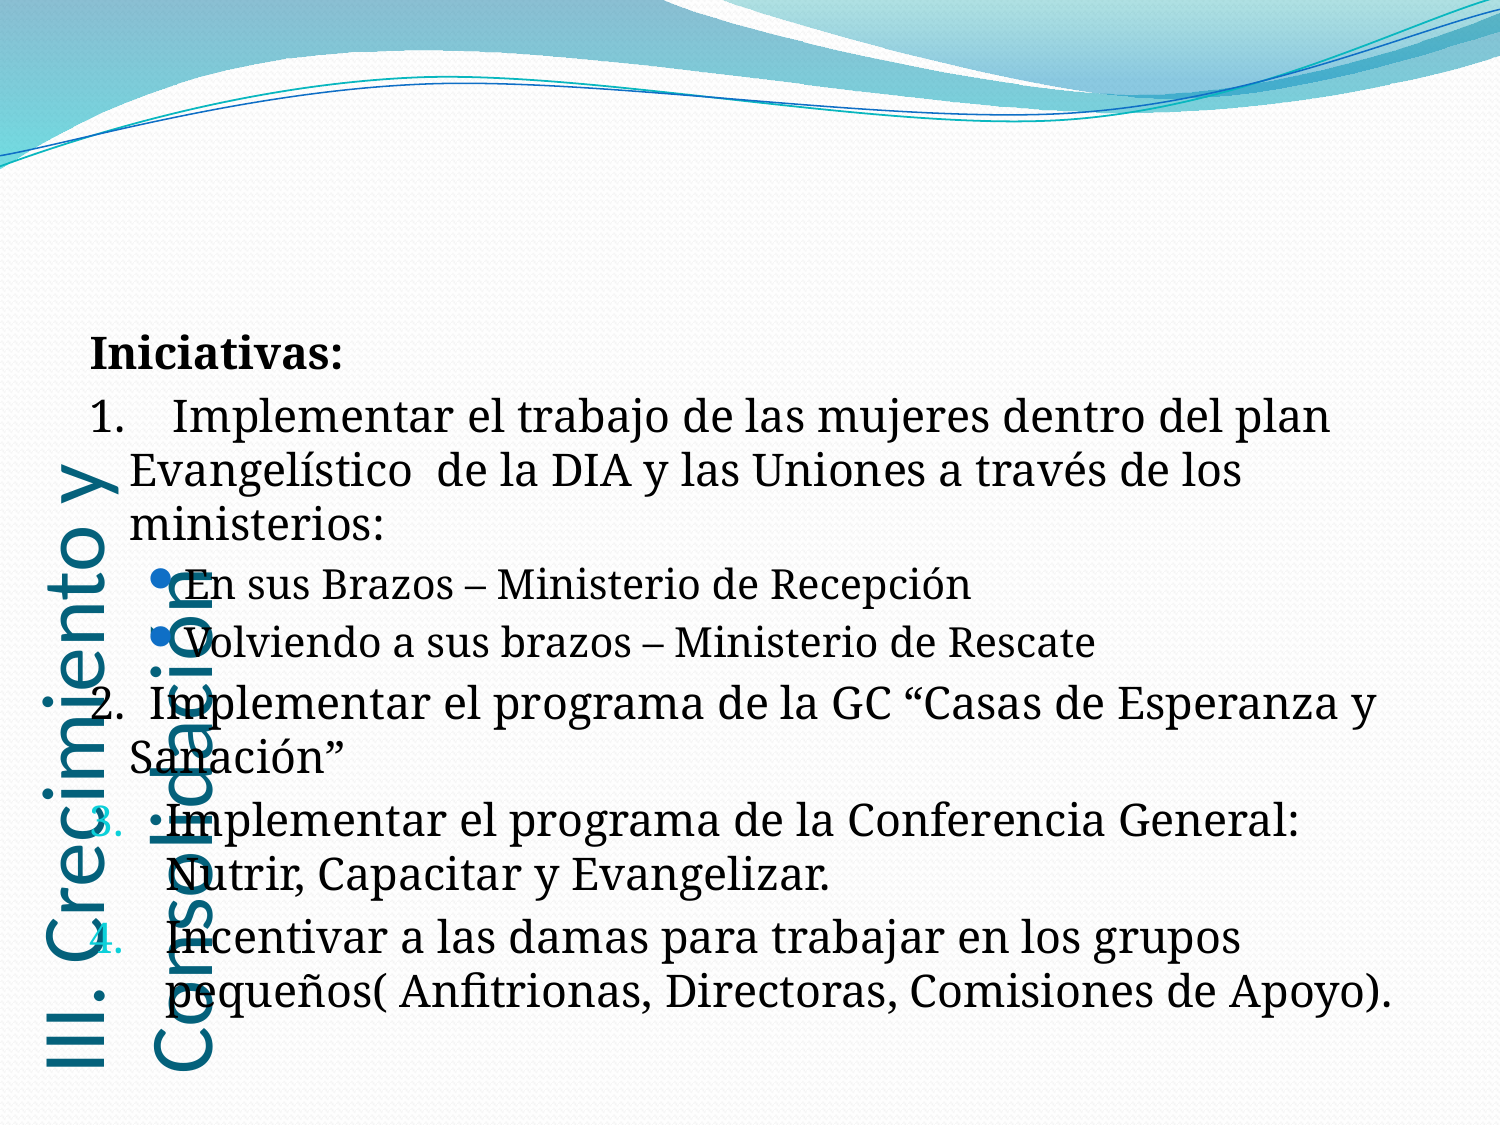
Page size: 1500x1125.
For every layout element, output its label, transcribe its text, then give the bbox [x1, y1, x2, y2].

list Iniciativas: 1. Implementar el trabajo de las mujeres dentro del plan Evangelístico de la DIA y las Uniones a través de los ministerios: En sus Brazos – Ministerio de Recepción Volviendo a sus brazos – Ministerio de Rescate 2. Implementar el programa de la GC “Casas de Esperanza y Sanación” Implementar el programa de la Conferencia General: Nutrir, Capacitar y Evangelizar. Incentivar a las damas para trabajar en los grupos pequeños( Anfitrionas, Directoras, Comisiones de Apoyo). [75, 317, 1425, 1038]
title III. Crecimiento y Consolidación [6, 19, 231, 1075]
